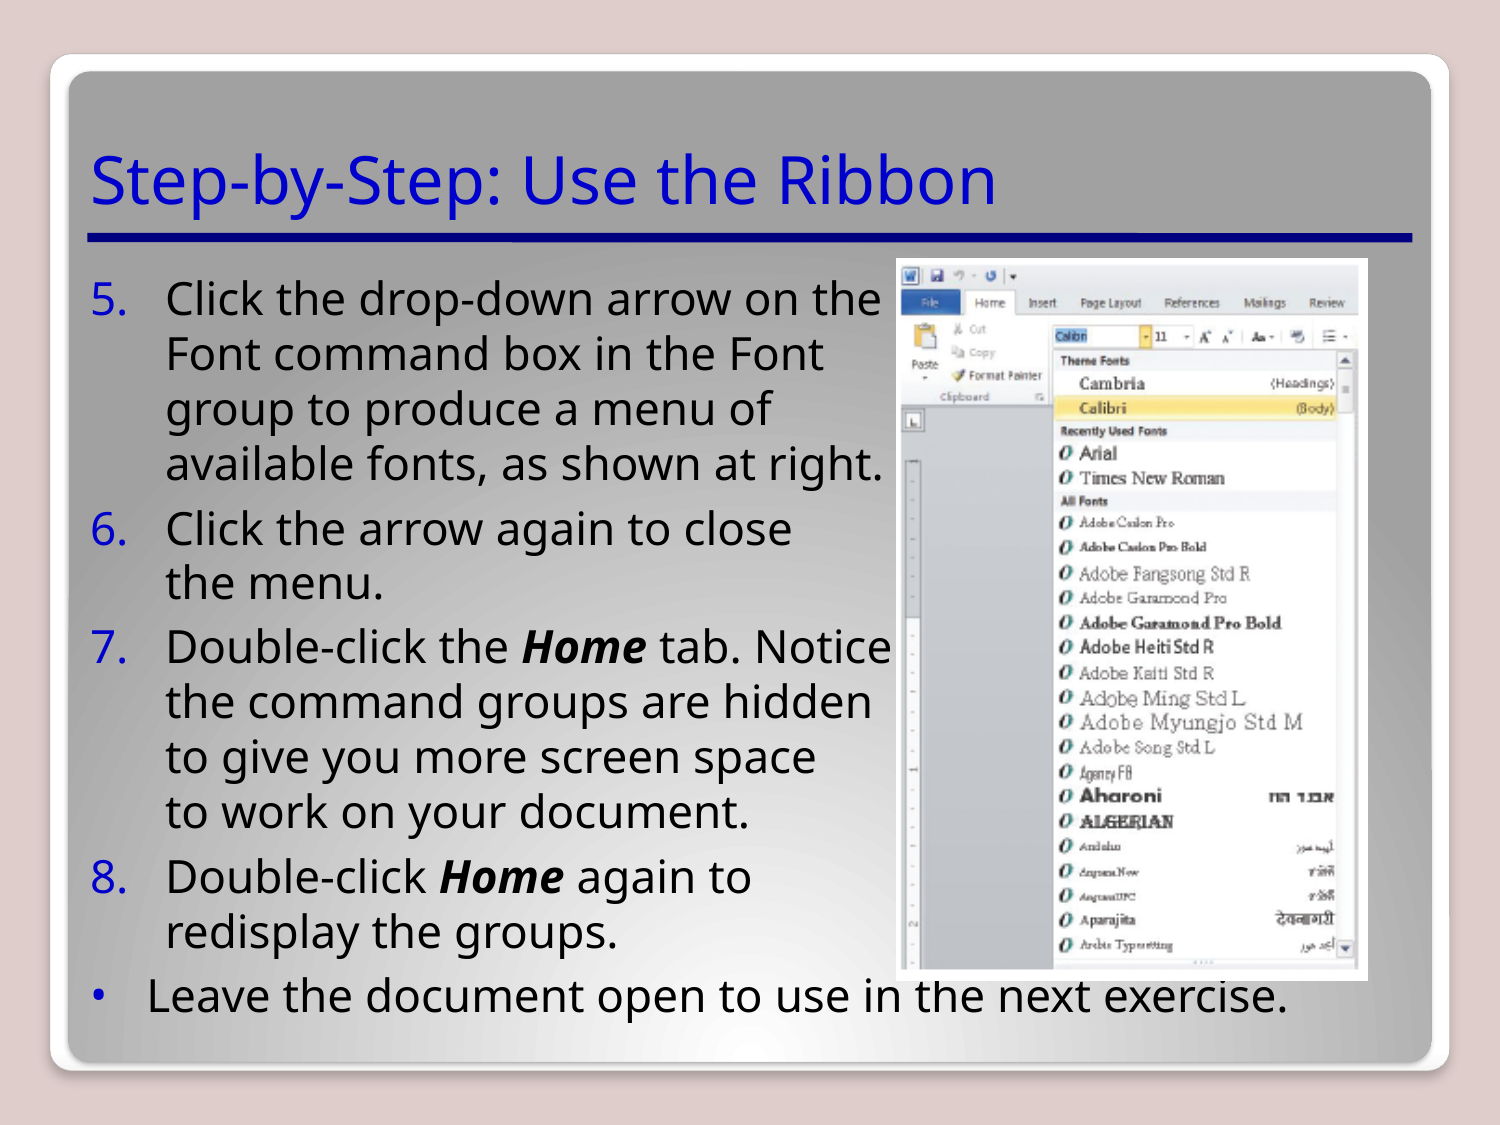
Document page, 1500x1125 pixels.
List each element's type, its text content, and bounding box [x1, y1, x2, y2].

picture [895, 258, 1368, 981]
title Step-by-Step: Use the Ribbon [74, 74, 1426, 226]
list Click the drop-down arrow on the Font command box in the Font group to produce a menu of available fonts, as shown at right. Click the arrow again to close the menu. Double-click the Home tab. Notice the command groups are hidden to give you more screen space to work on your document. Double-click Home again to redisplay the groups. Leave the document open to use in the next exercise. [74, 262, 1426, 1063]
